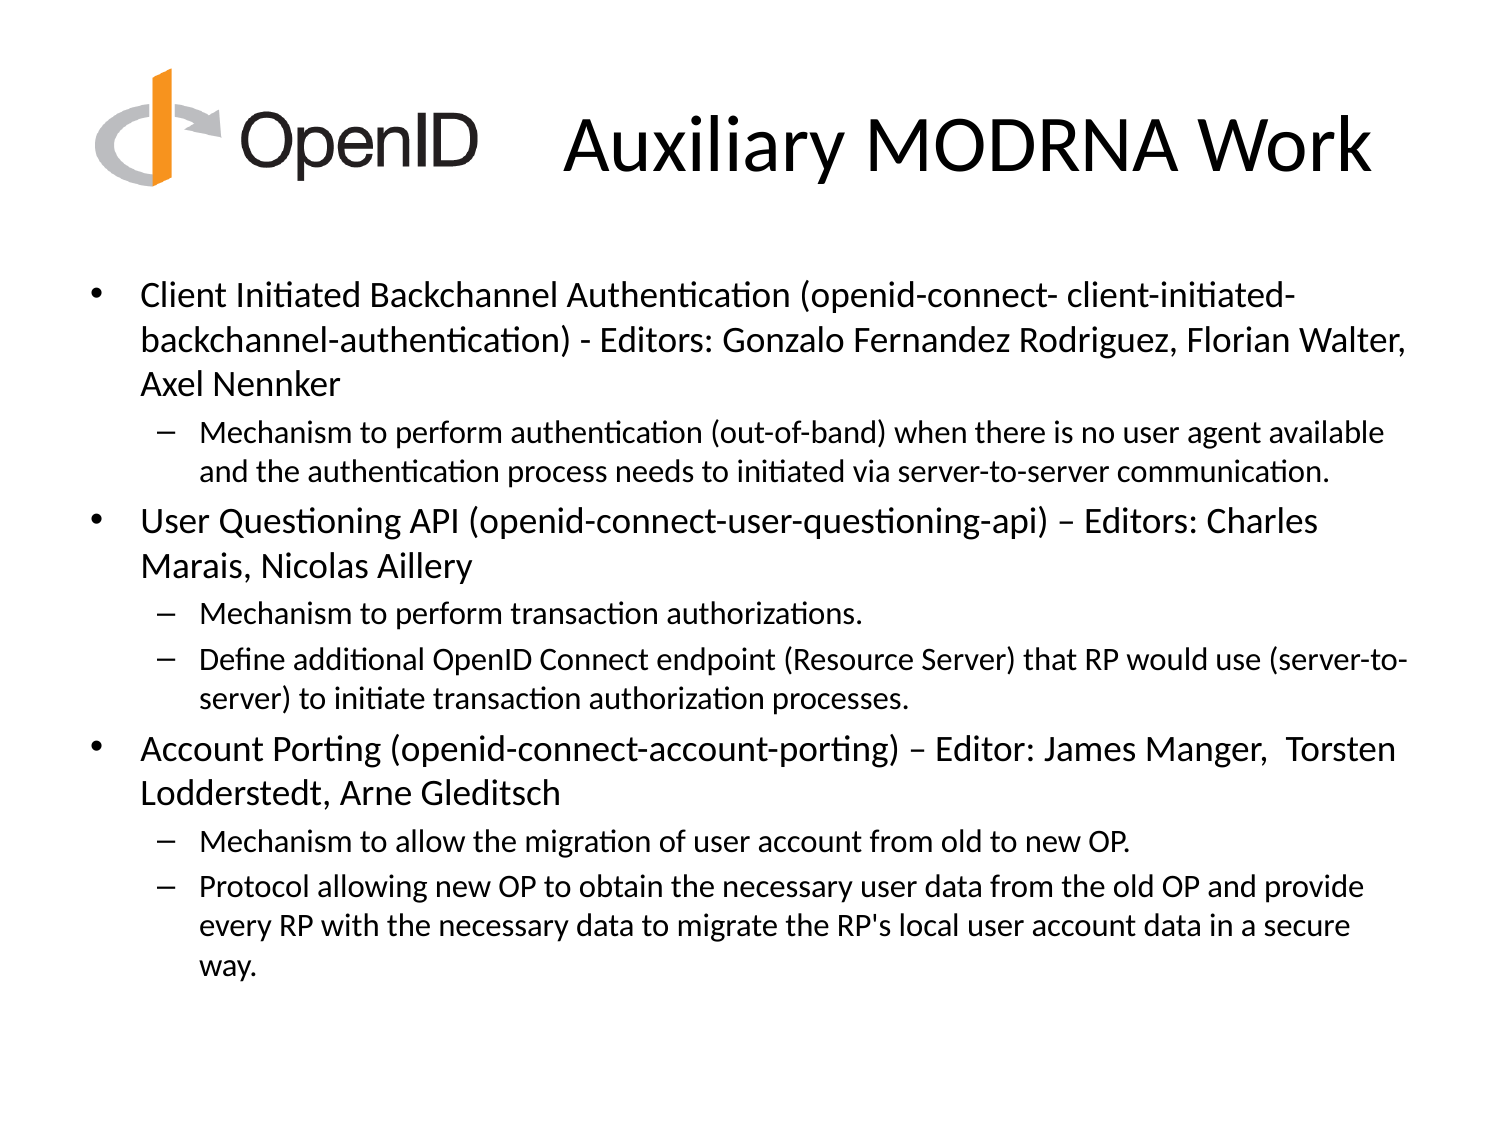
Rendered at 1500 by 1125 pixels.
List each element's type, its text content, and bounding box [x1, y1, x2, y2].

picture [64, 44, 513, 225]
title Auxiliary MODRNA Work [512, 45, 1425, 233]
list Client Initiated Backchannel Authentication (openid-connect- client-initiated-backchannel-authentication) - Editors: Gonzalo Fernandez Rodriguez, Florian Walter, Axel Nennker Mechanism to perform authentication (out-of-band) when there is no user agent available and the authentication process needs to initiated via server-to-server communication. User Questioning API (openid-connect-user-questioning-api) – Editors: Charles Marais, Nicolas Aillery Mechanism to perform transaction authorizations. Define additional OpenID Connect endpoint (Resource Server) that RP would use (server-to-server) to initiate transaction authorization processes. Account Porting (openid-connect-account-porting) – Editor: James Manger, Torsten Lodderstedt, Arne Gleditsch Mechanism to allow the migration of user account from old to new OP. Protocol allowing new OP to obtain the necessary user data from the old OP and provide every RP with the necessary data to migrate the RP's local user account data in a secure way. [75, 262, 1425, 1005]
